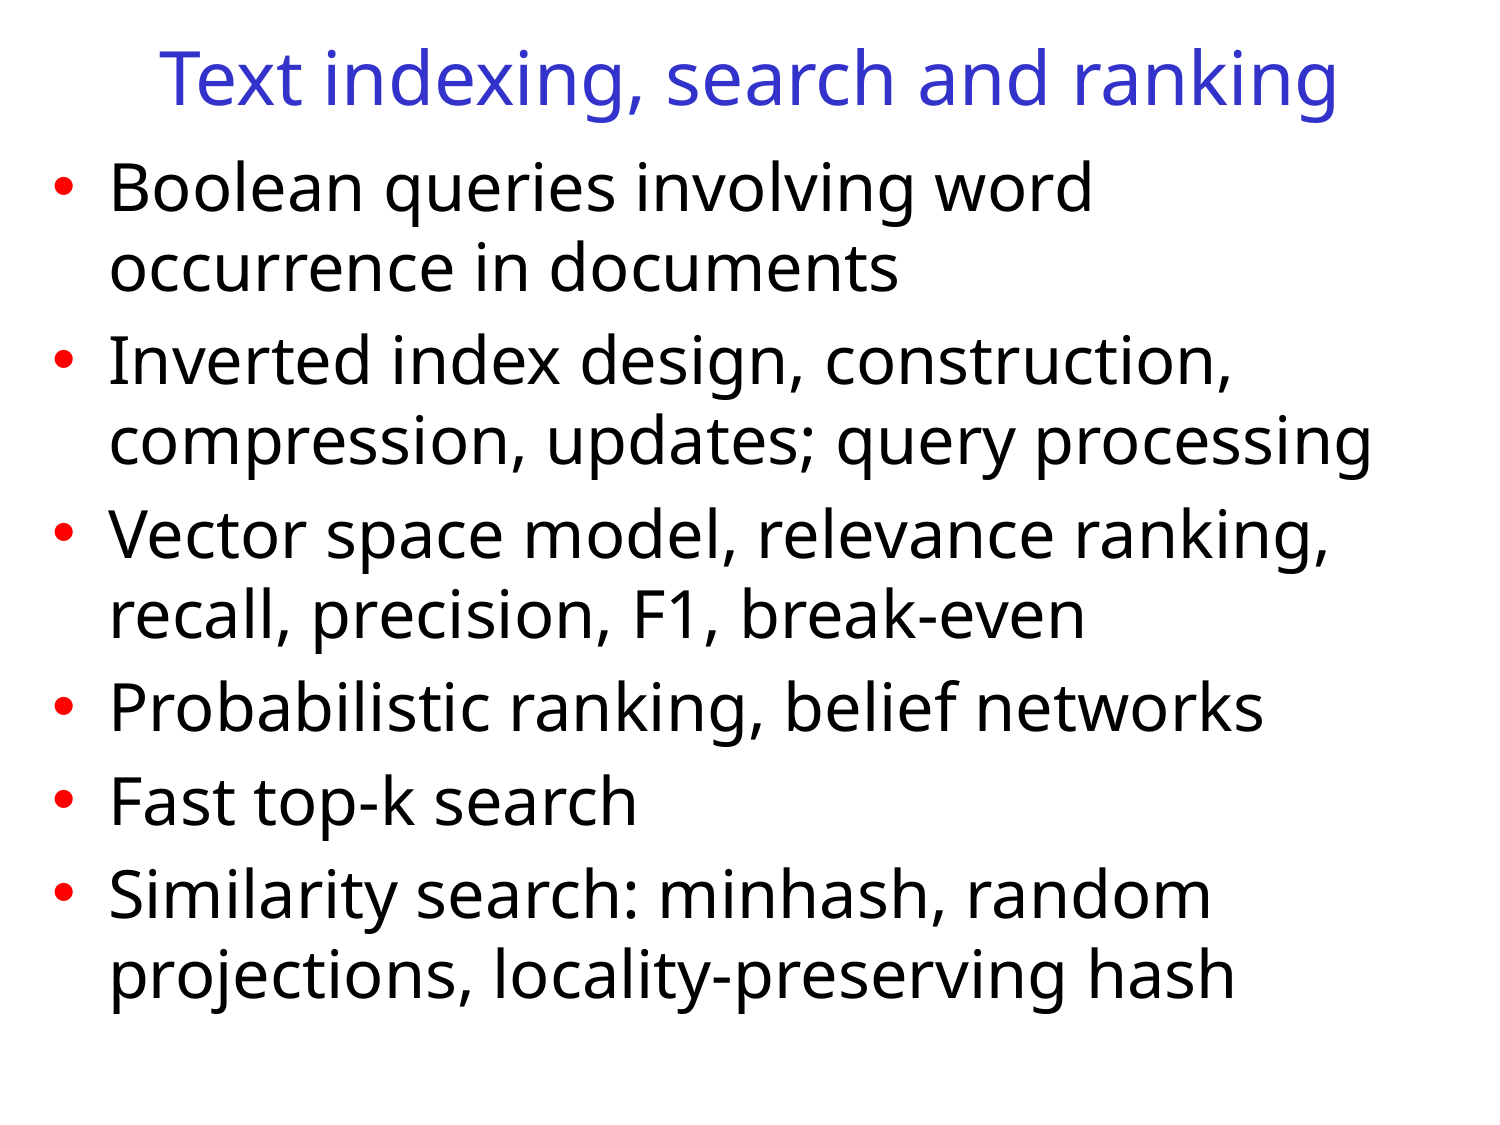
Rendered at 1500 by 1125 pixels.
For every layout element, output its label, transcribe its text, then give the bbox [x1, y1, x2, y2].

title Text indexing, search and ranking [37, 29, 1463, 121]
list Boolean queries involving word occurrence in documents Inverted index design, construction, compression, updates; query processing Vector space model, relevance ranking, recall, precision, F1, break-even Probabilistic ranking, belief networks Fast top-k search Similarity search: minhash, random projections, locality-preserving hash [37, 137, 1463, 1076]
